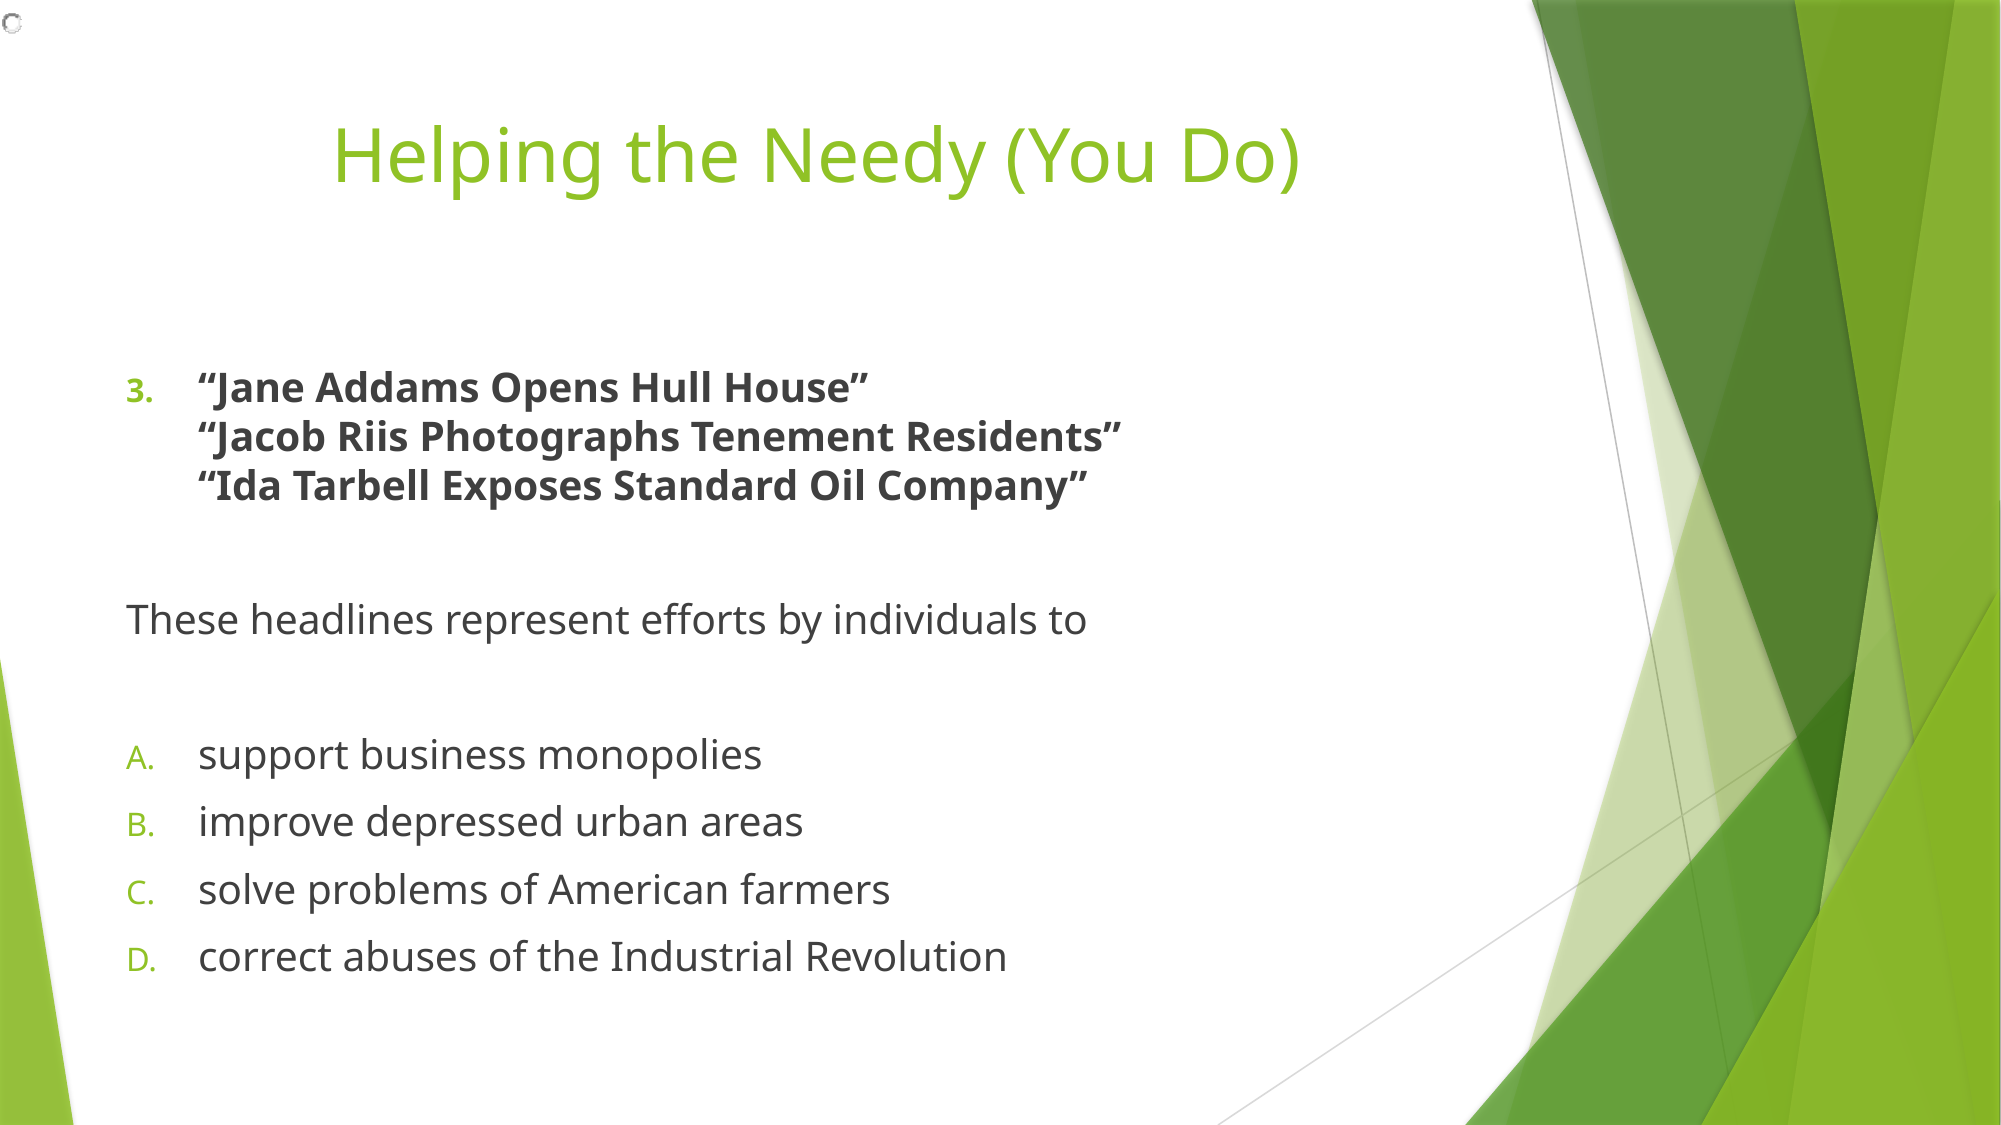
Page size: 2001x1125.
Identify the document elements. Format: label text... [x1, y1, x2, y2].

list “Jane Addams Opens Hull House” “Jacob Riis Photographs Tenement Residents” “Ida Tarbell Exposes Standard Oil Company” These headlines represent efforts by individuals to support business monopolies improve depressed urban areas solve problems of American farmers correct abuses of the Industrial Revolution [111, 354, 1522, 992]
picture [0, 0, 226, 51]
title Helping the Needy (You Do) [111, 99, 1522, 317]
